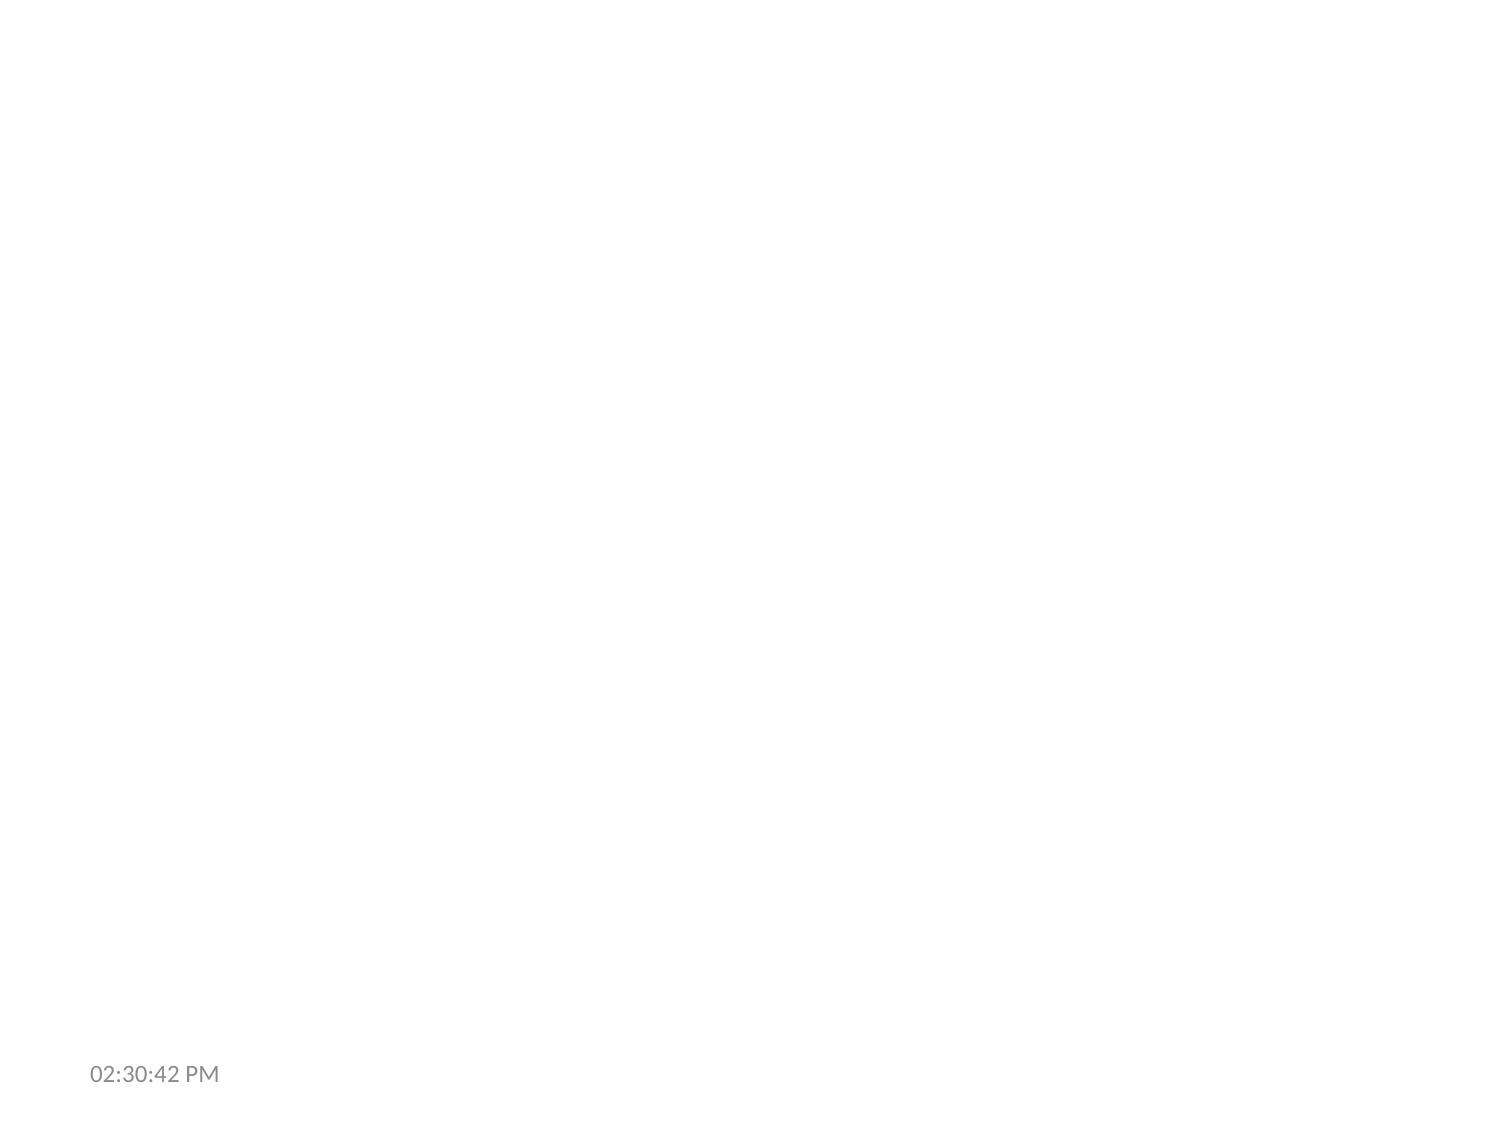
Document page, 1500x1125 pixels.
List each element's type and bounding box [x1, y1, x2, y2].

slide_number [75, 1042, 425, 1103]
